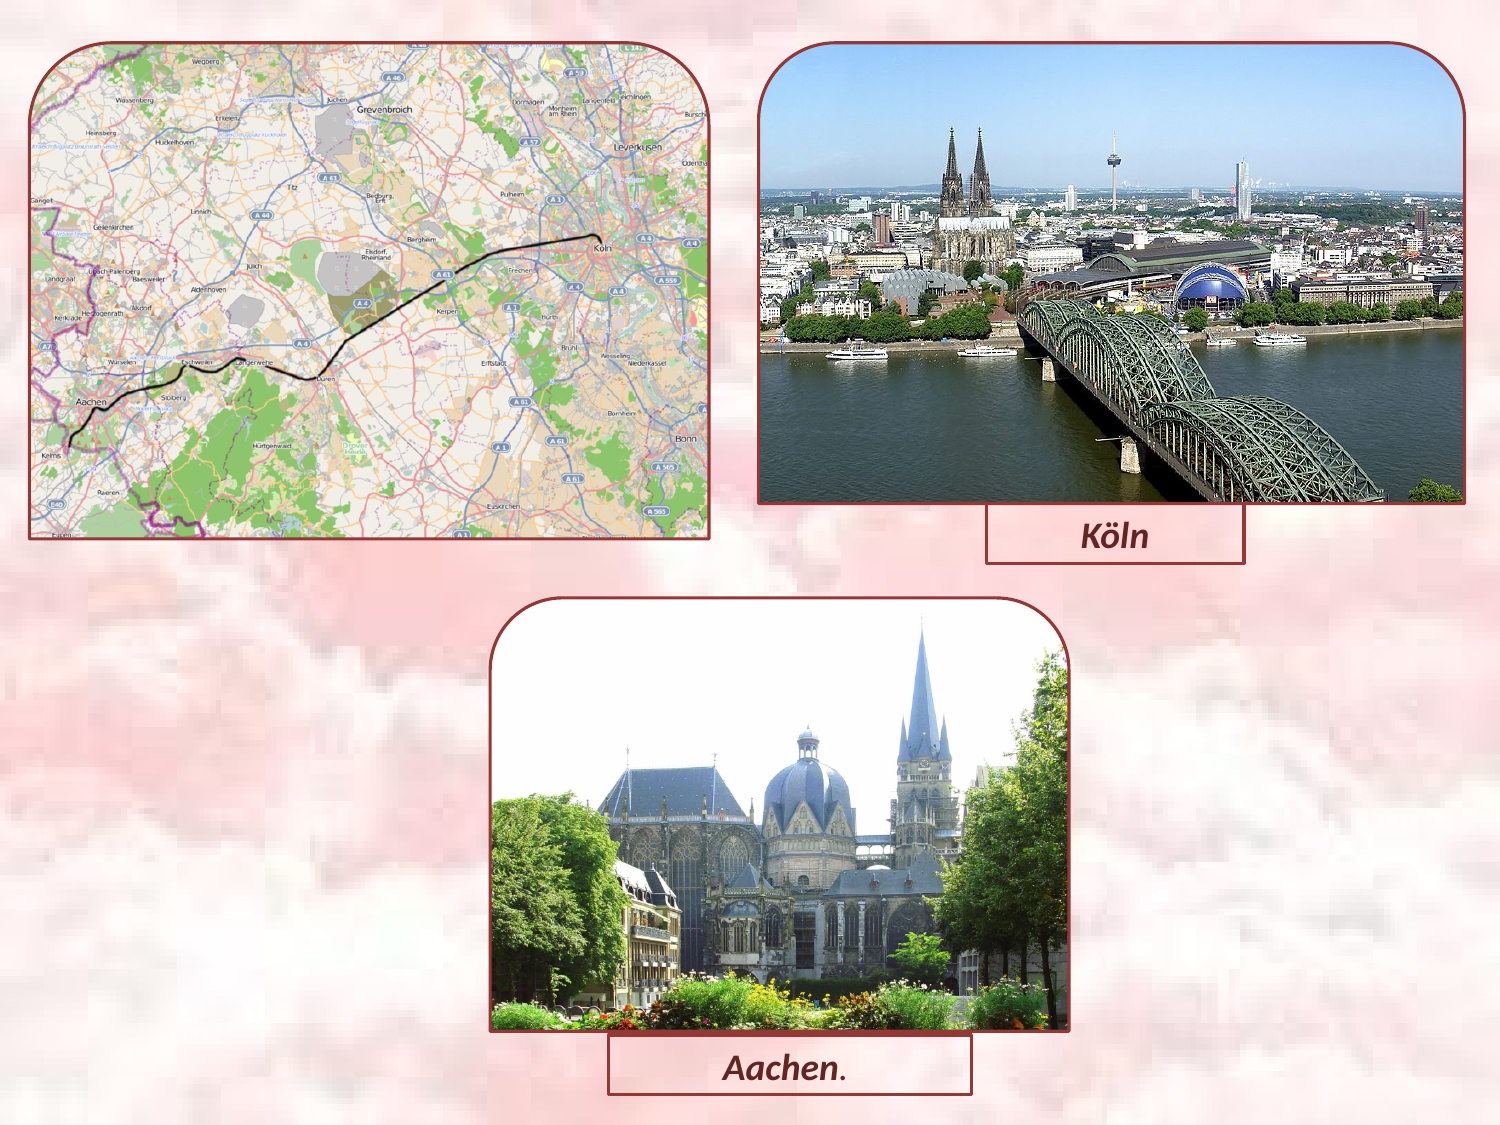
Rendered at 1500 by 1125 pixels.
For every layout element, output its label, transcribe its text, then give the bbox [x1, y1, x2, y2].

text_box Köln [986, 512, 1244, 564]
text_box Aachen. [608, 1040, 972, 1095]
picture [0, 0, 1500, 1125]
